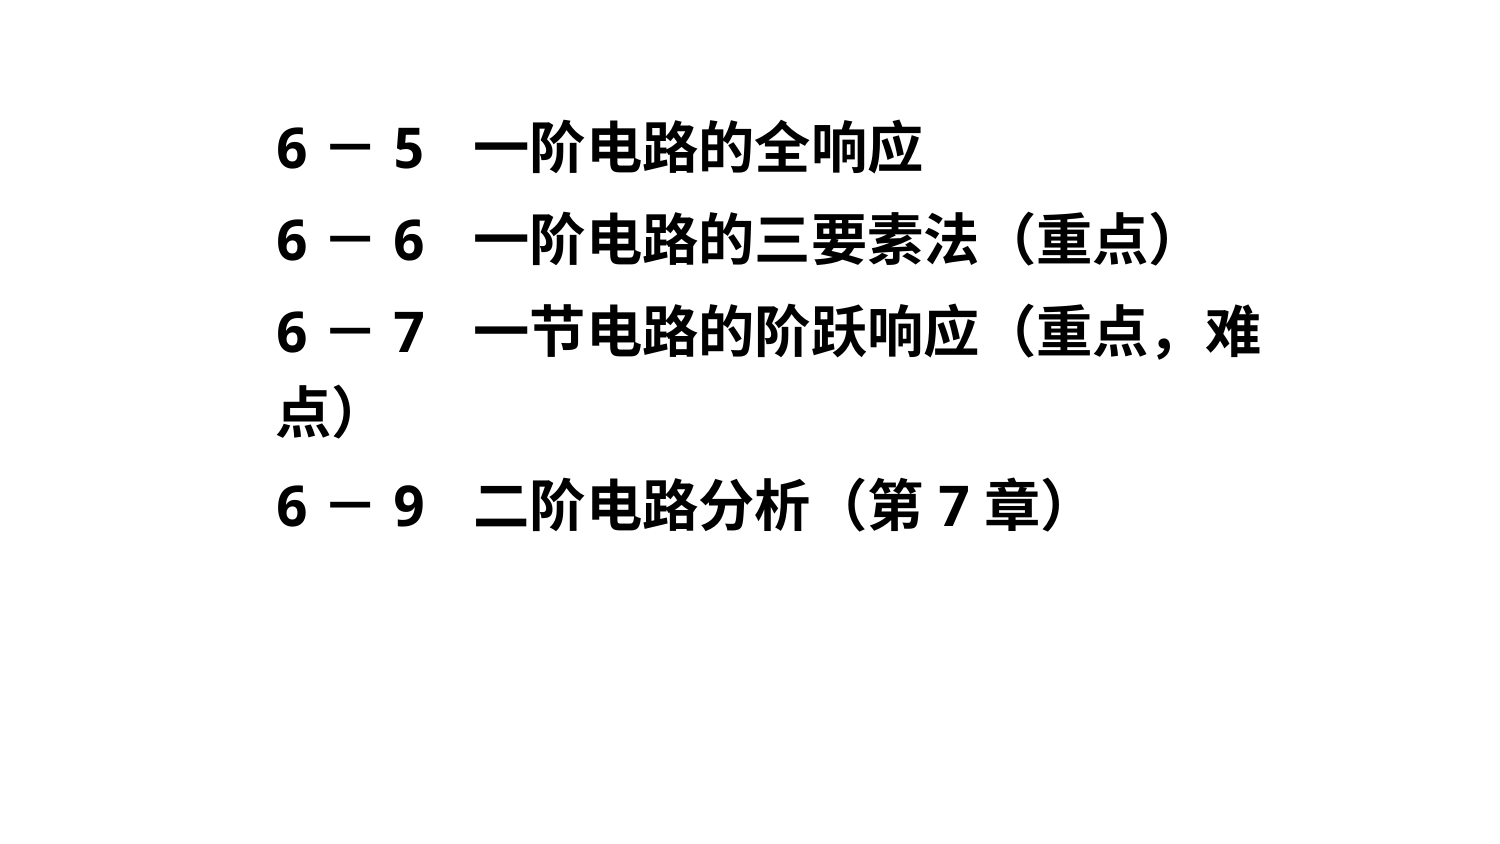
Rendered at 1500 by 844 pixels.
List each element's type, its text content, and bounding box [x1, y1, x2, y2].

list 6－5 一阶电路的全响应 6－6 一阶电路的三要素法（重点） 6－7 一节电路的阶跃响应（重点，难点） 6－9 二阶电路分析（第7章） [218, 91, 1313, 682]
